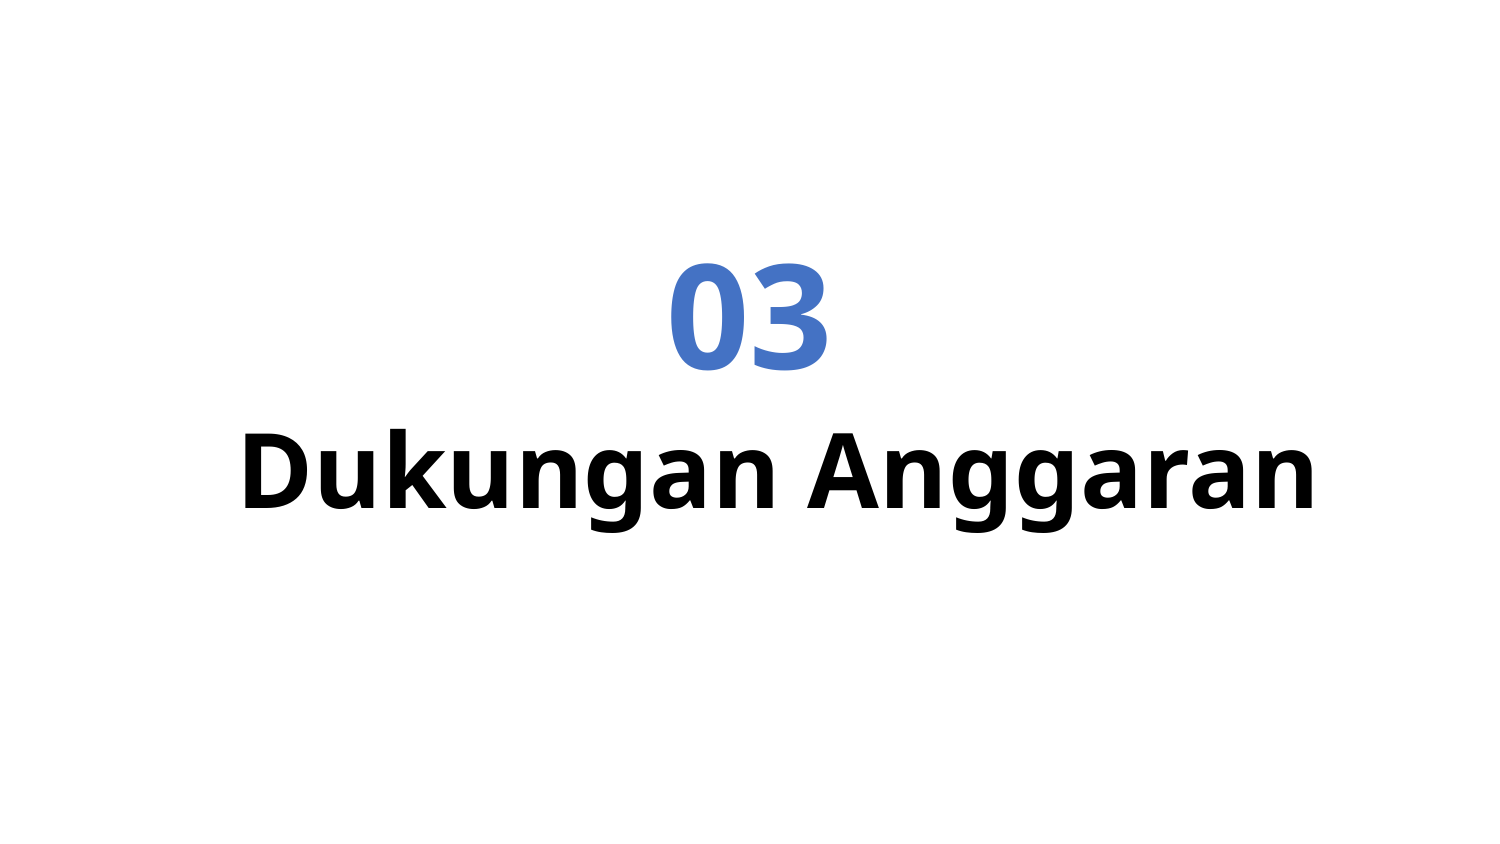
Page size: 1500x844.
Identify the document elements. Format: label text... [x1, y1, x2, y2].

title 03 [614, 242, 886, 404]
title Dukungan Anggaran [105, 421, 1452, 529]
